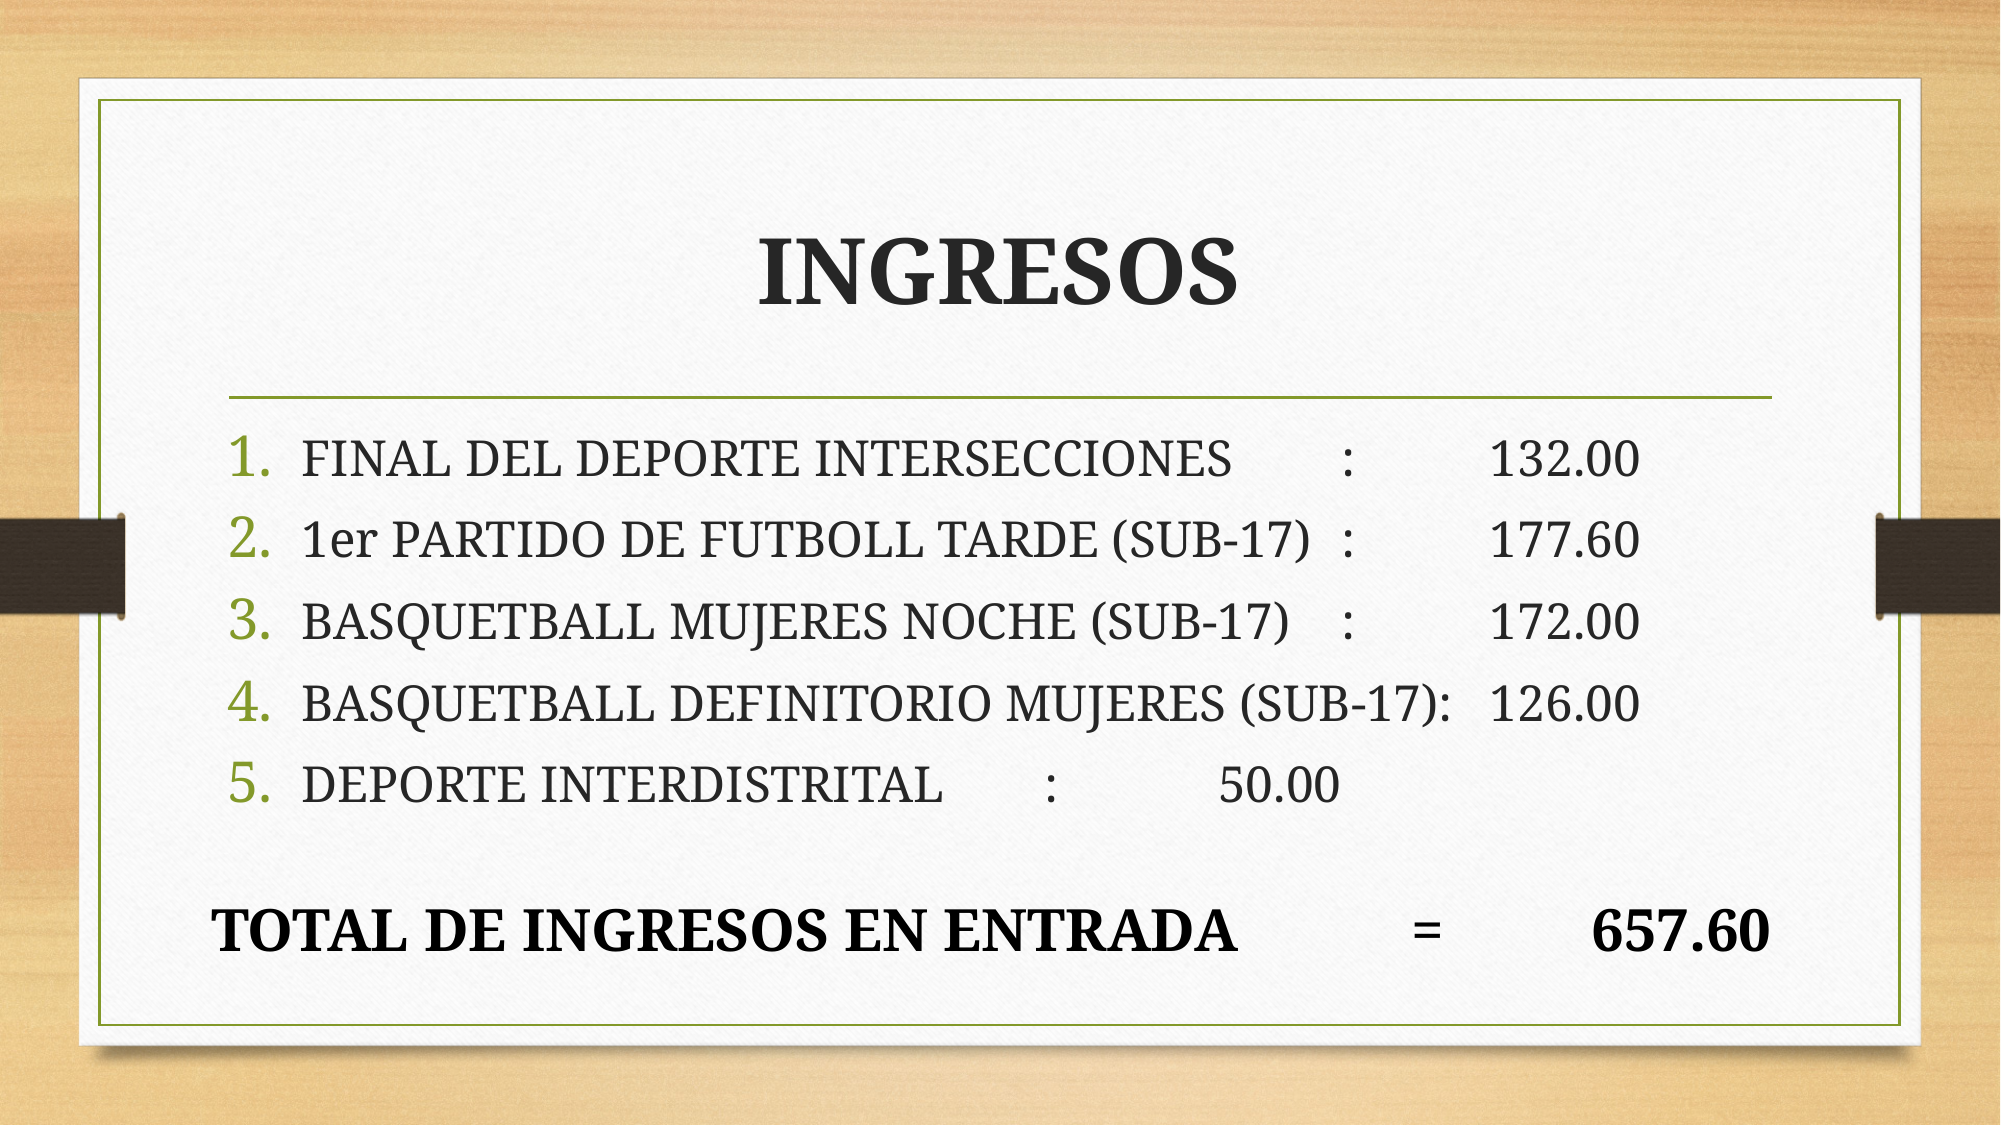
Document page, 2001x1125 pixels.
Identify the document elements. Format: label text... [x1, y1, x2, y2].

title INGRESOS [212, 161, 1788, 375]
text_box TOTAL DE INGRESOS EN ENTRADA = 657.60 [196, 885, 1788, 970]
list FINAL DEL DEPORTE INTERSECCIONES : 132.00 1er PARTIDO DE FUTBOLL TARDE (SUB-17) : 177.60 BASQUETBALL MUJERES NOCHE (SUB-17) : 172.00 BASQUETBALL DEFINITORIO MUJERES (SUB-17): 126.00 DEPORTE INTERDISTRITAL : 50.00 [212, 419, 1788, 841]
picture [0, 0, 2001, 1125]
